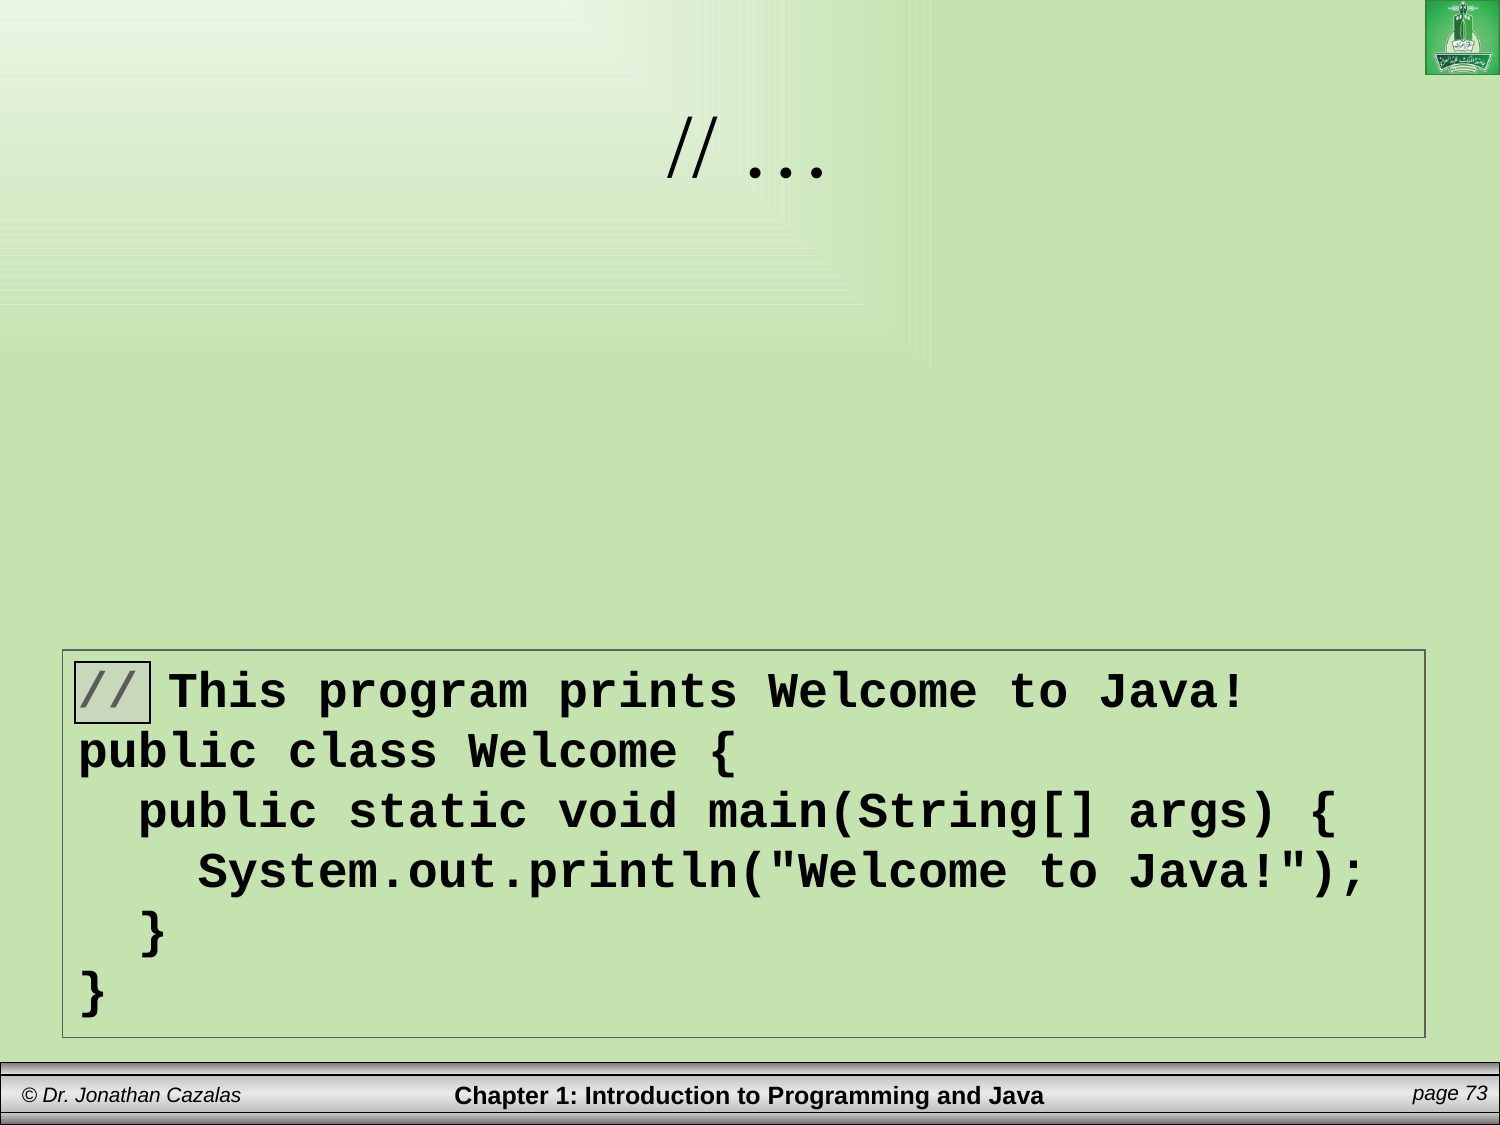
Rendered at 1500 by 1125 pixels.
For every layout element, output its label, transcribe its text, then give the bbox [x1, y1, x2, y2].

picture [1425, 0, 1500, 75]
text_box // … [112, 46, 1388, 235]
text_box // This program prints Welcome to Java! public class Welcome { public static void main(String[] args) { System.out.println("Welcome to Java!"); } } [62, 649, 1425, 1038]
text_box [74, 662, 150, 724]
